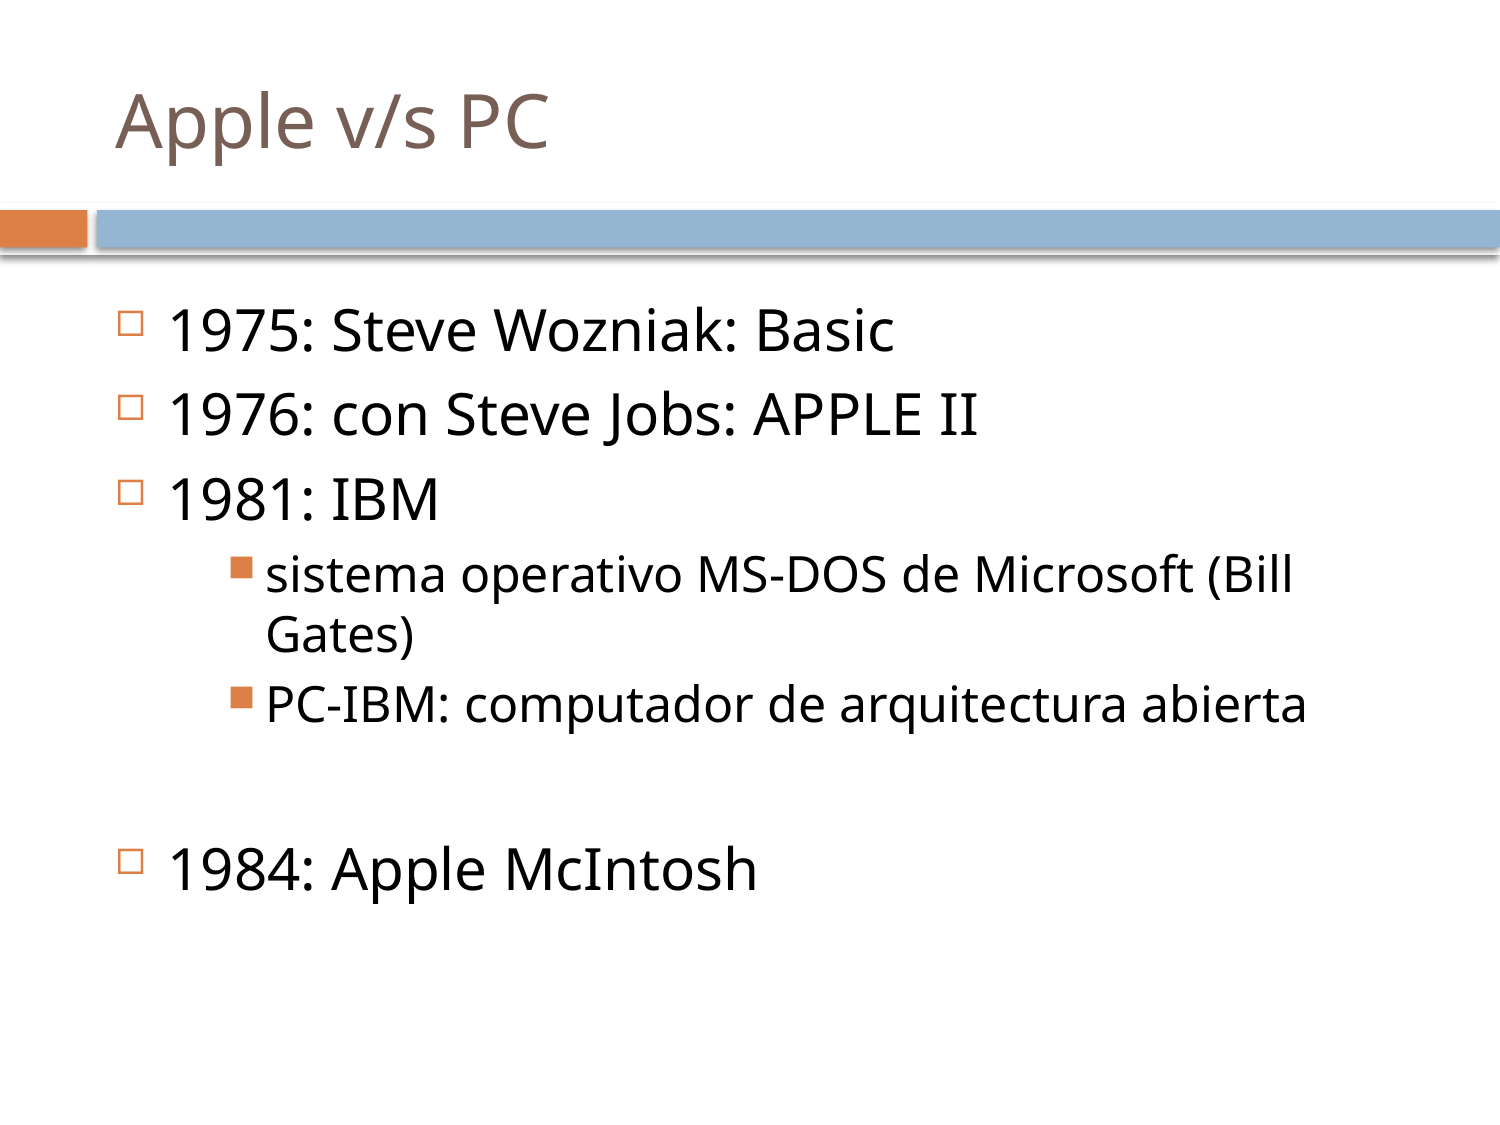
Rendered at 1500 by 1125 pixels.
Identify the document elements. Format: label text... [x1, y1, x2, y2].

title Apple v/s PC [100, 37, 1438, 200]
list 1975: Steve Wozniak: Basic 1976: con Steve Jobs: APPLE II 1981: IBM sistema operativo MS-DOS de Microsoft (Bill Gates) PC-IBM: computador de arquitectura abierta 1984: Apple McIntosh [100, 285, 1438, 1024]
